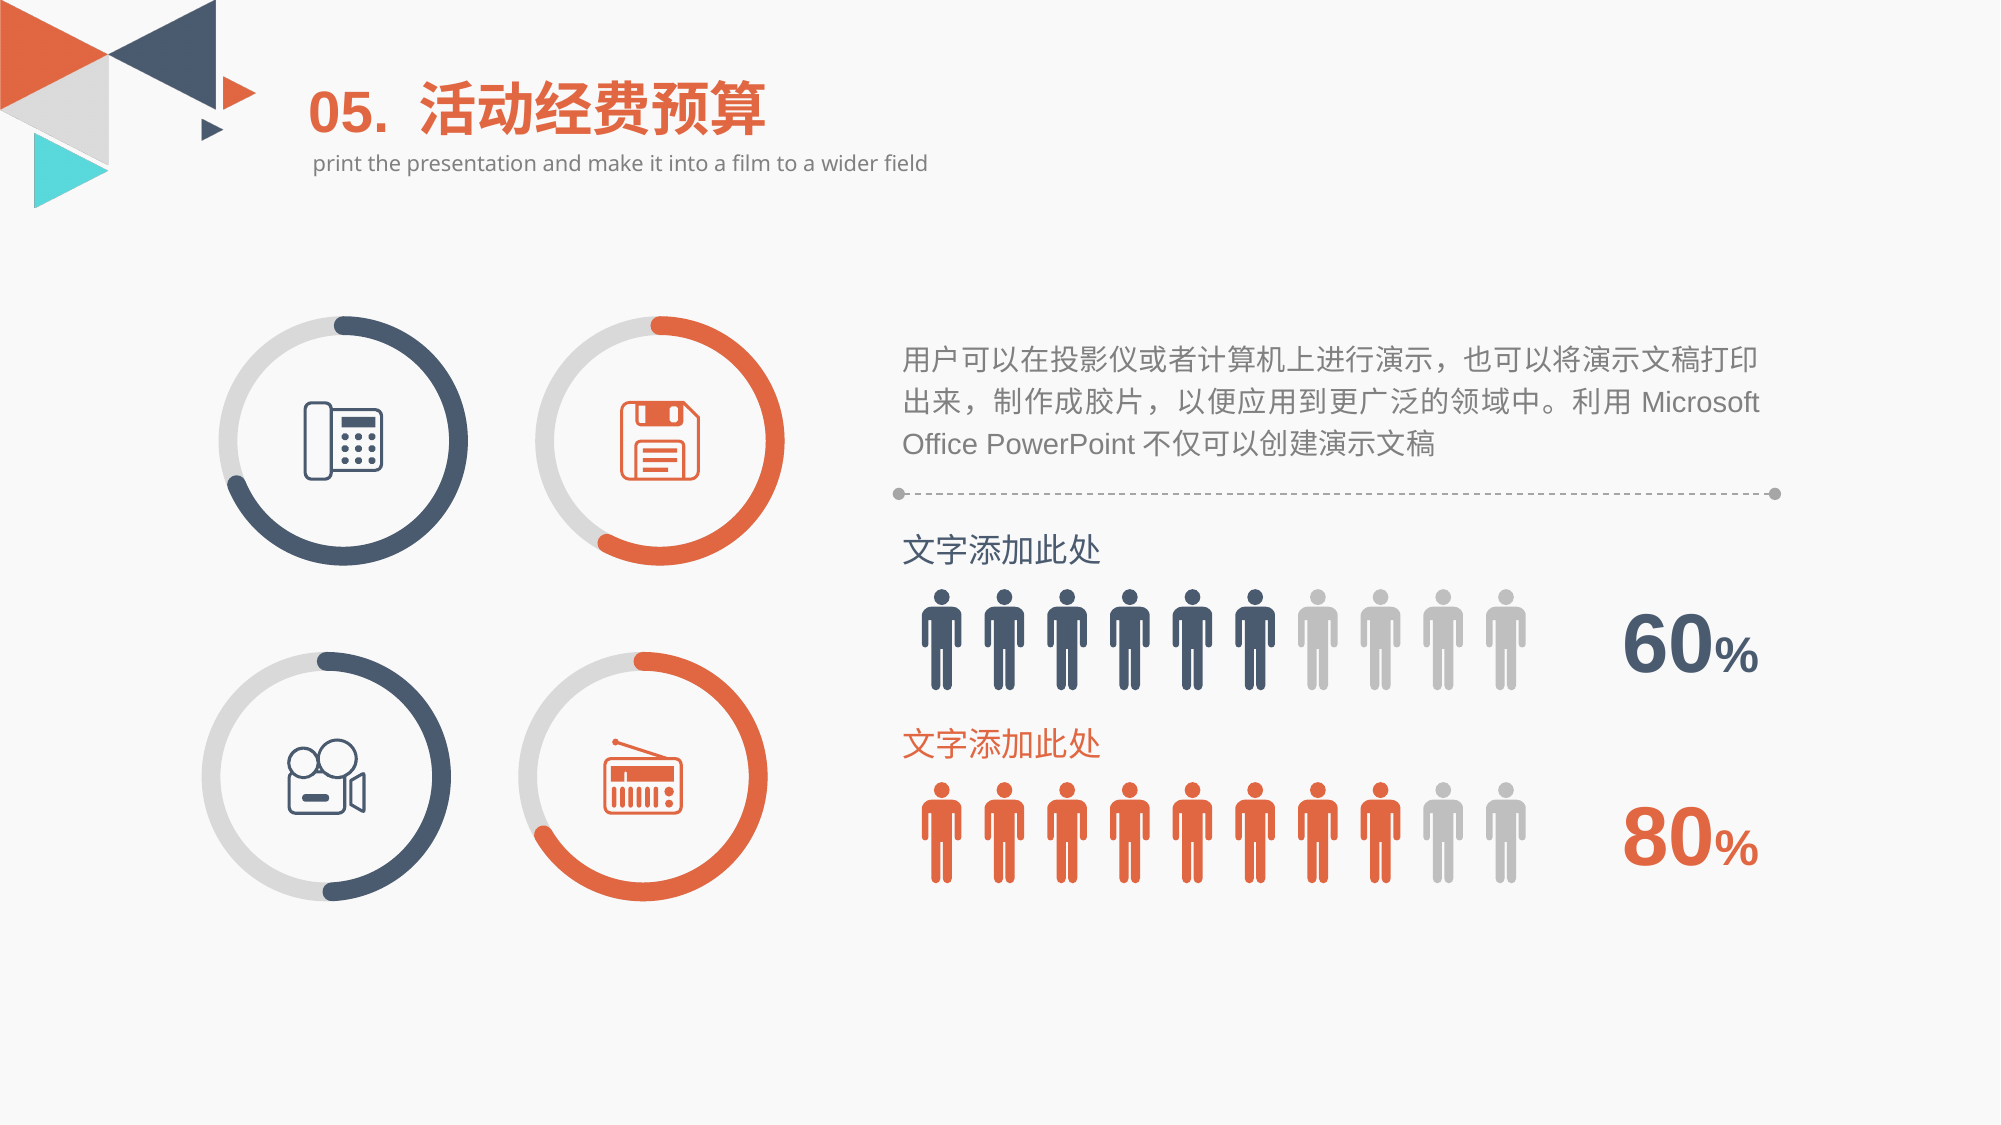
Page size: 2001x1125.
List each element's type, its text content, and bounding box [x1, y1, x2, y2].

text_box 用户可以在投影仪或者计算机上进行演示，也可以将演示文稿打印出来，制作成胶片，以便应用到更广泛的领域中。利用Microsoft Office PowerPoint不仅可以创建演示文稿 [887, 326, 1775, 468]
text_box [211, 661, 442, 892]
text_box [544, 325, 776, 557]
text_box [527, 661, 759, 892]
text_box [227, 325, 459, 557]
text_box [887, 521, 1776, 698]
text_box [292, 64, 1022, 182]
picture [1, 0, 256, 232]
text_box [887, 715, 1776, 891]
